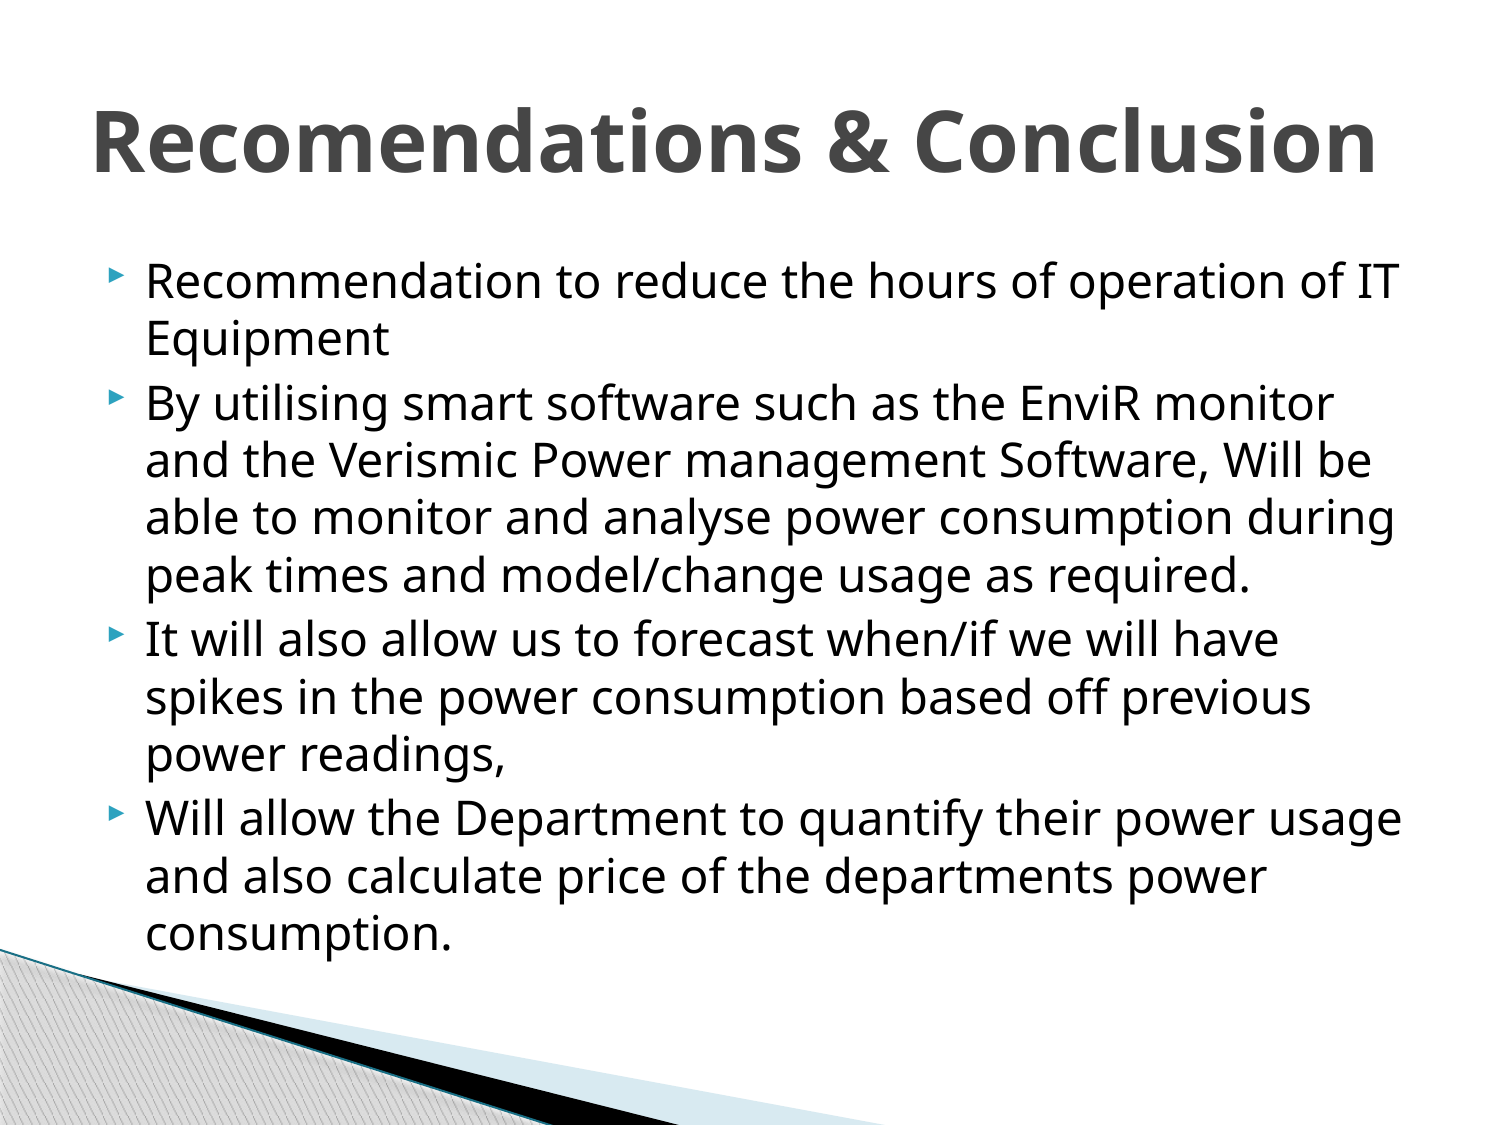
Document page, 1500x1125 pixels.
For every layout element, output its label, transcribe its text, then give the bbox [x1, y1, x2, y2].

list Recommendation to reduce the hours of operation of IT Equipment By utilising smart software such as the EnviR monitor and the Verismic Power management Software, Will be able to monitor and analyse power consumption during peak times and model/change usage as required. It will also allow us to forecast when/if we will have spikes in the power consumption based off previous power readings, Will allow the Department to quantify their power usage and also calculate price of the departments power consumption. [75, 243, 1425, 986]
title Recomendations & Conclusion [75, 45, 1425, 233]
